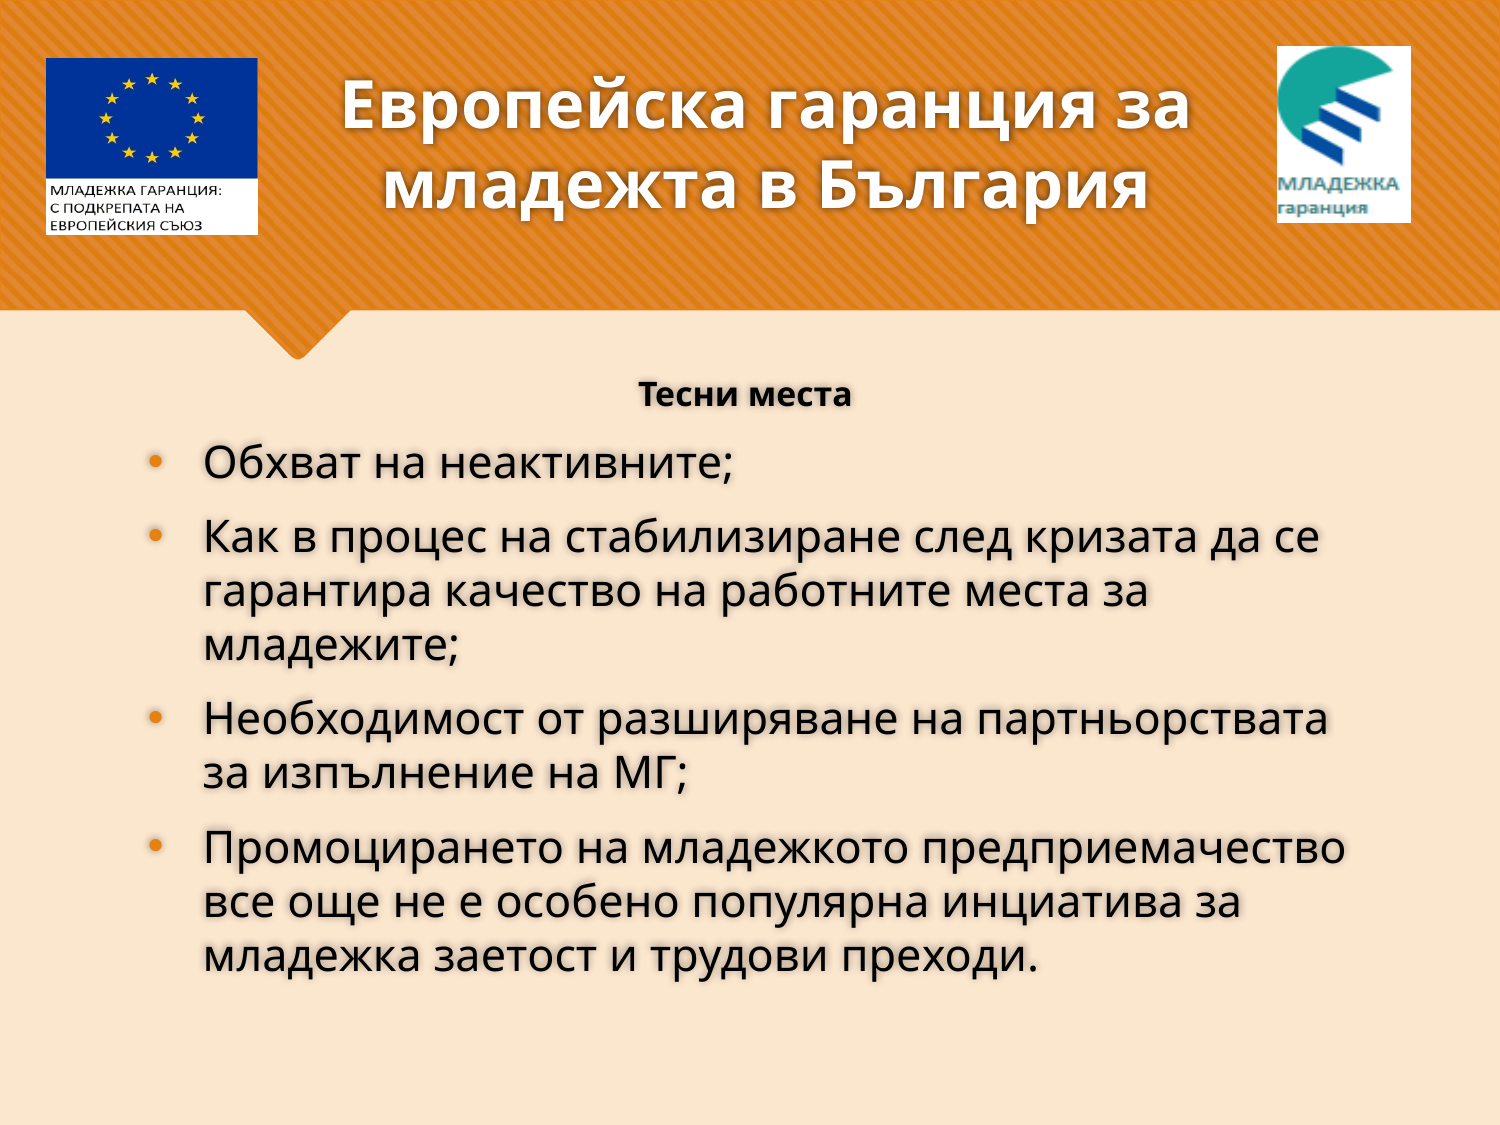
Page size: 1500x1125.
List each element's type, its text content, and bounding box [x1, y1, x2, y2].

picture [46, 58, 258, 235]
list Тесни места Обхват на неактивните; Как в процес на стабилизиране след кризата да се гарантира качество на работните места за младежите; Необходимост от разширяване на партньорствата за изпълнение на МГ; Промоцирането на младежкото предприемачество все още не е особено популярна инциатива за младежка заетост и трудови преходи. [132, 364, 1368, 1047]
title Европейска гаранция за младежта в България [320, 101, 1231, 230]
picture [1277, 46, 1411, 223]
